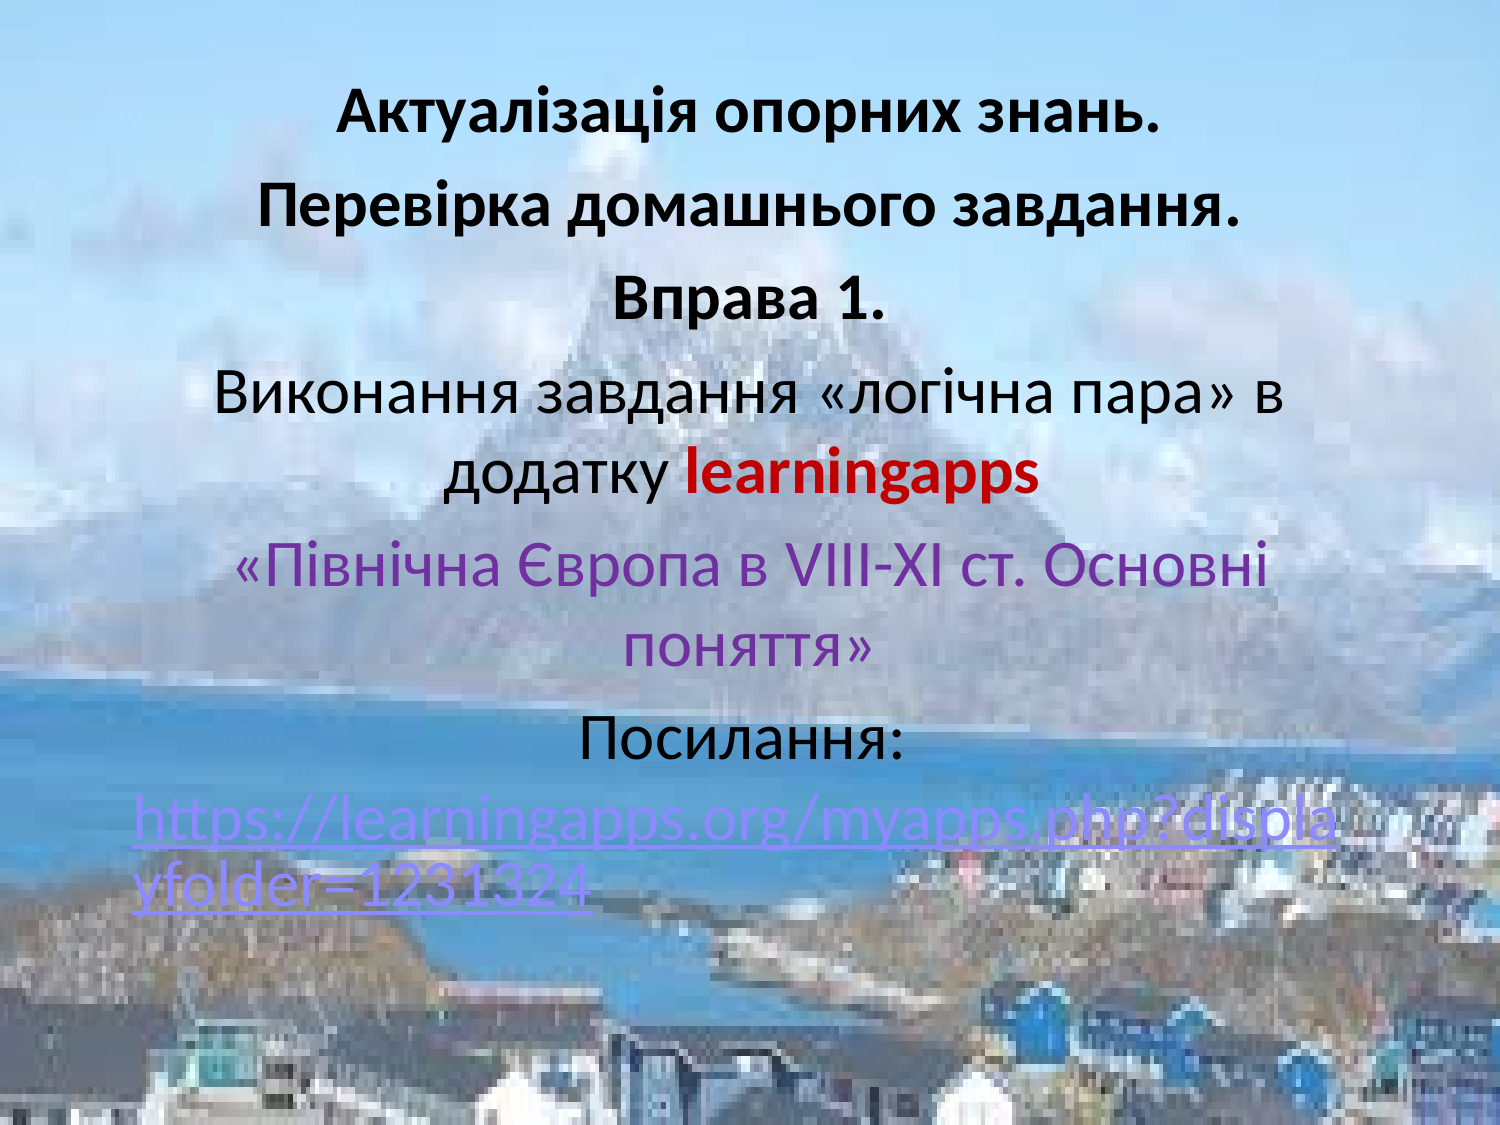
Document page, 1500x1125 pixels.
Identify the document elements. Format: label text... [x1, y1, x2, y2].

table_cell [0, 0, 1500, 1125]
subtitle Актуалізація опорних знань. Перевірка домашнього завдання. Вправа 1. Виконання завдання «логічна пара» в додатку learningapps «Північна Європа в VIII-XI ст. Основні поняття» Посилання: https://learningapps.org/myapps.php?displayfolder=1231324 [117, 58, 1383, 925]
